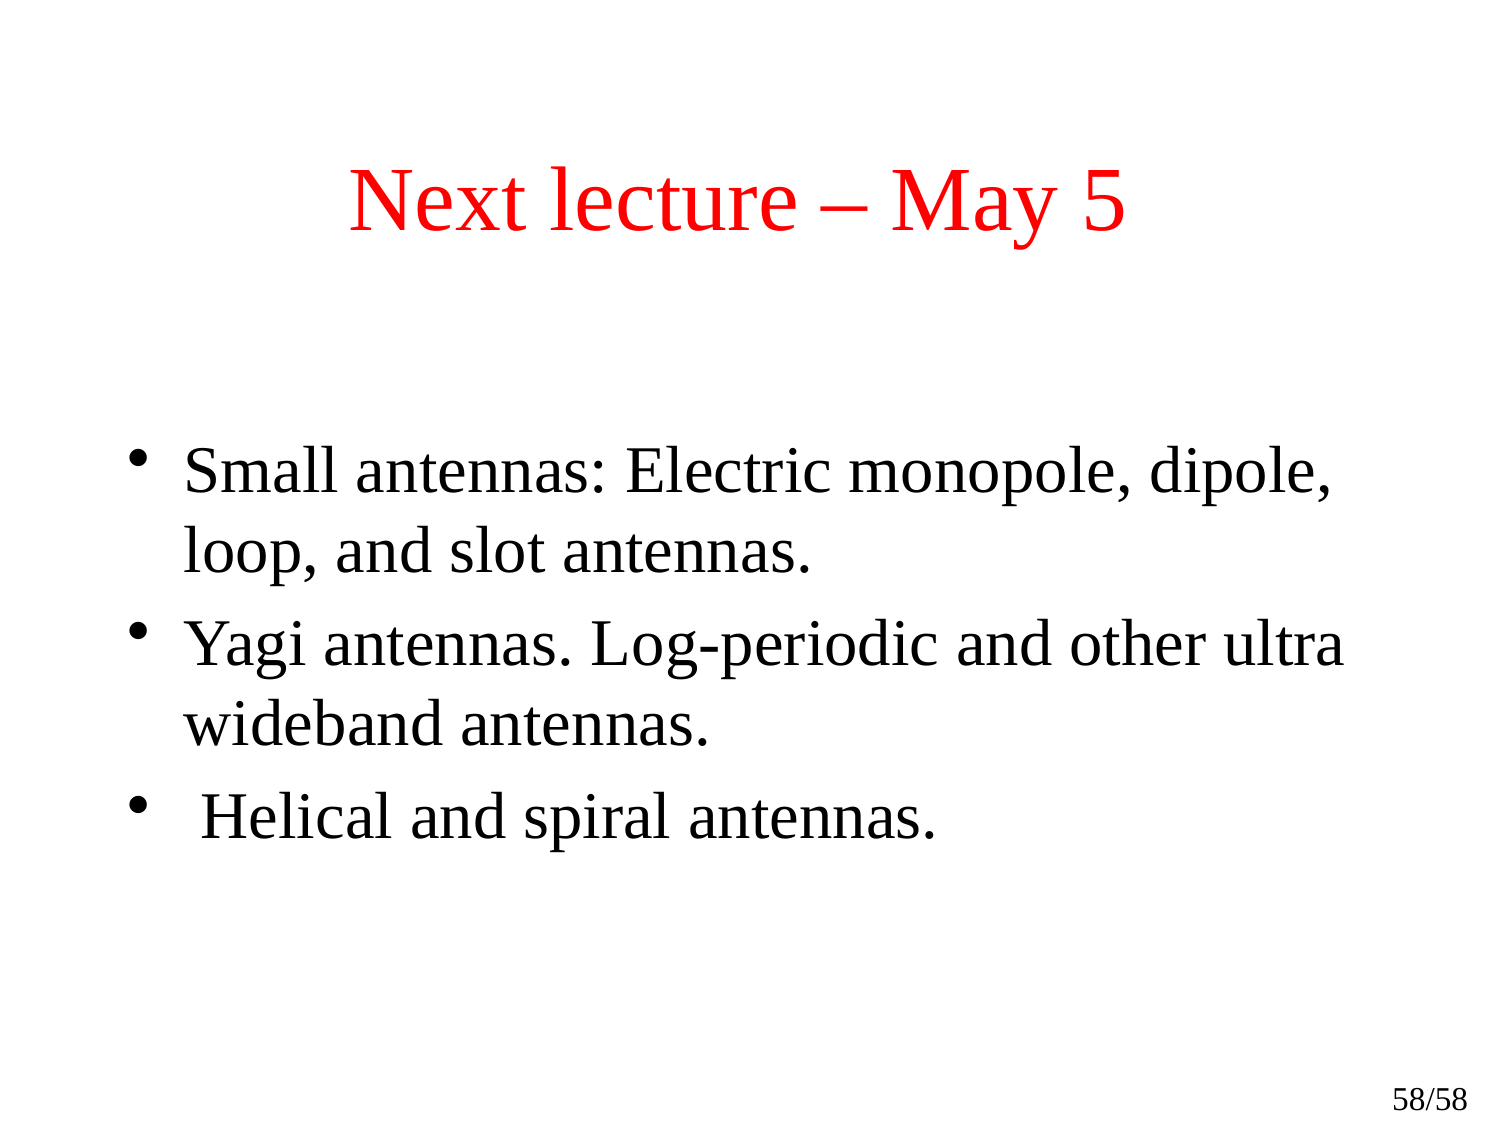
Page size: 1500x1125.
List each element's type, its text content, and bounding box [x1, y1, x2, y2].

title Next lecture – May 5 [112, 99, 1388, 288]
list Small antennas: Electric monopole, dipole, loop, and slot antennas. Yagi antennas. Log-periodic and other ultra wideband antennas. Helical and spiral antennas. [112, 324, 1388, 1001]
